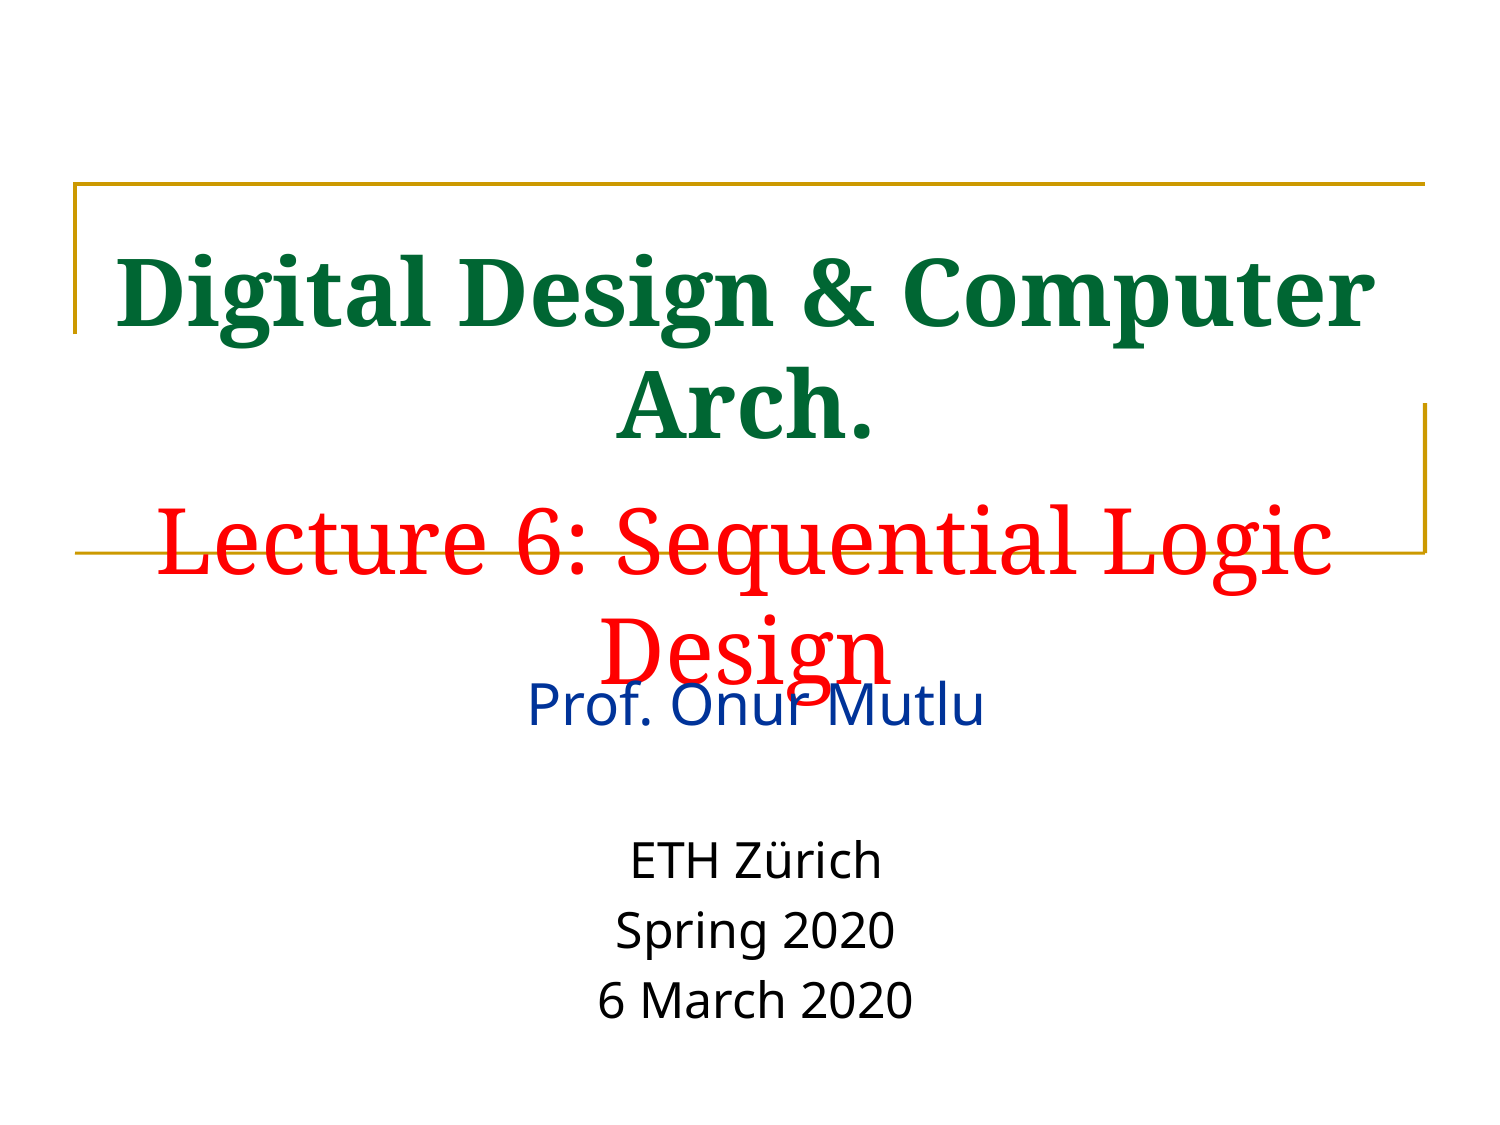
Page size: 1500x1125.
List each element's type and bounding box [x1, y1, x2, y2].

subtitle [112, 587, 1400, 1064]
title [54, 105, 1438, 388]
